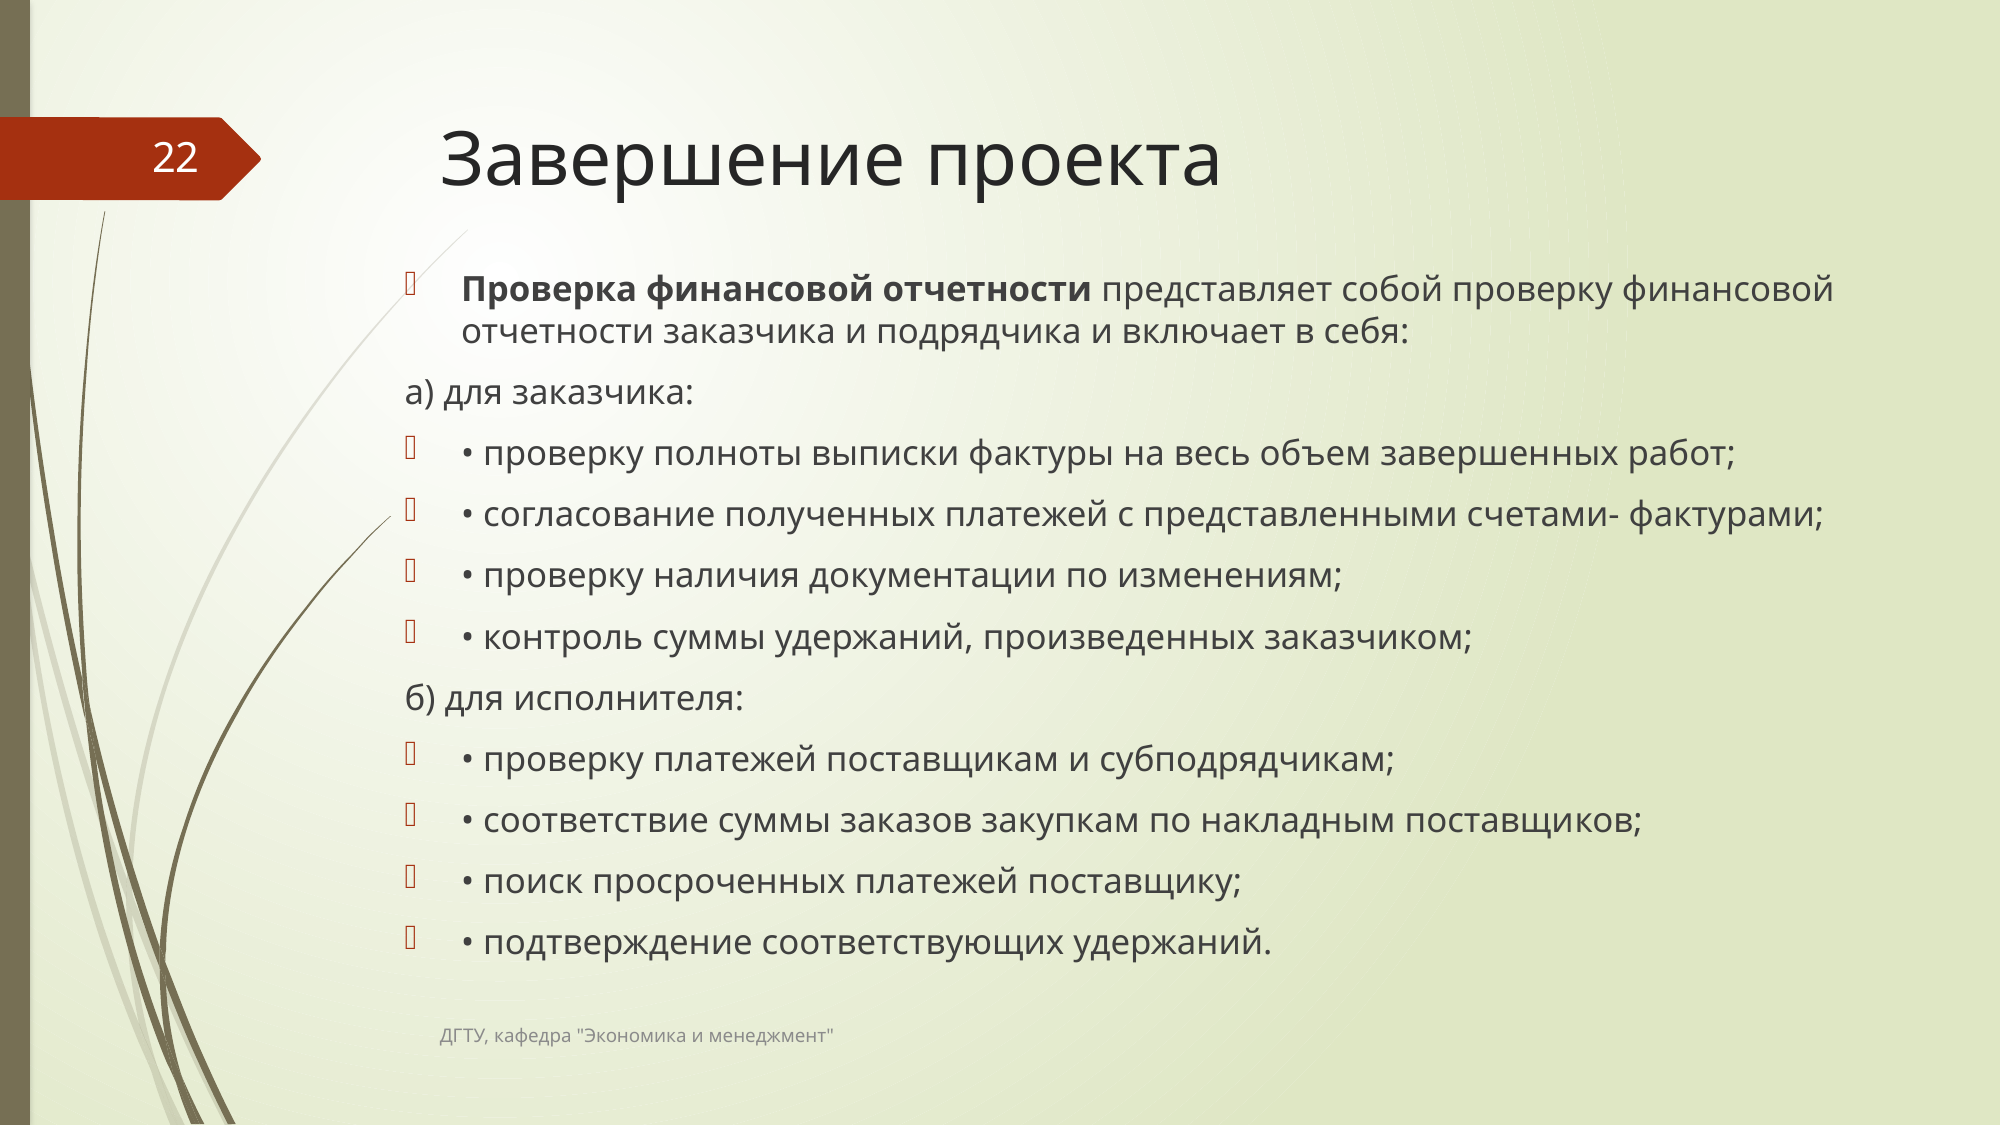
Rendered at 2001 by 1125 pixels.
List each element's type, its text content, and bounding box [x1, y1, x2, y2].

title Завершение проекта [425, 102, 1888, 259]
list Проверка финансовой отчетности представляет собой проверку финансовой отчетности заказчика и подрядчика и включает в себя: а) для заказчика: • проверку полноты выписки фактуры на весь объем завершен­ных работ; • согласование полученных платежей с представленными счетами- фактурами; • проверку наличия документации по изменениям; • контроль суммы удержаний, произведенных заказчиком; б) для исполнителя: • проверку платежей поставщикам и субподрядчикам; • соответствие суммы заказов закупкам по накладным поставщи­ков; • поиск просроченных платежей поставщику; • подтверждение соответствующих удержаний. [389, 259, 1888, 970]
footer ДГТУ, кафедра "Экономика и менеджмент" [424, 1006, 1675, 1067]
slide_number 22 [87, 129, 216, 190]
